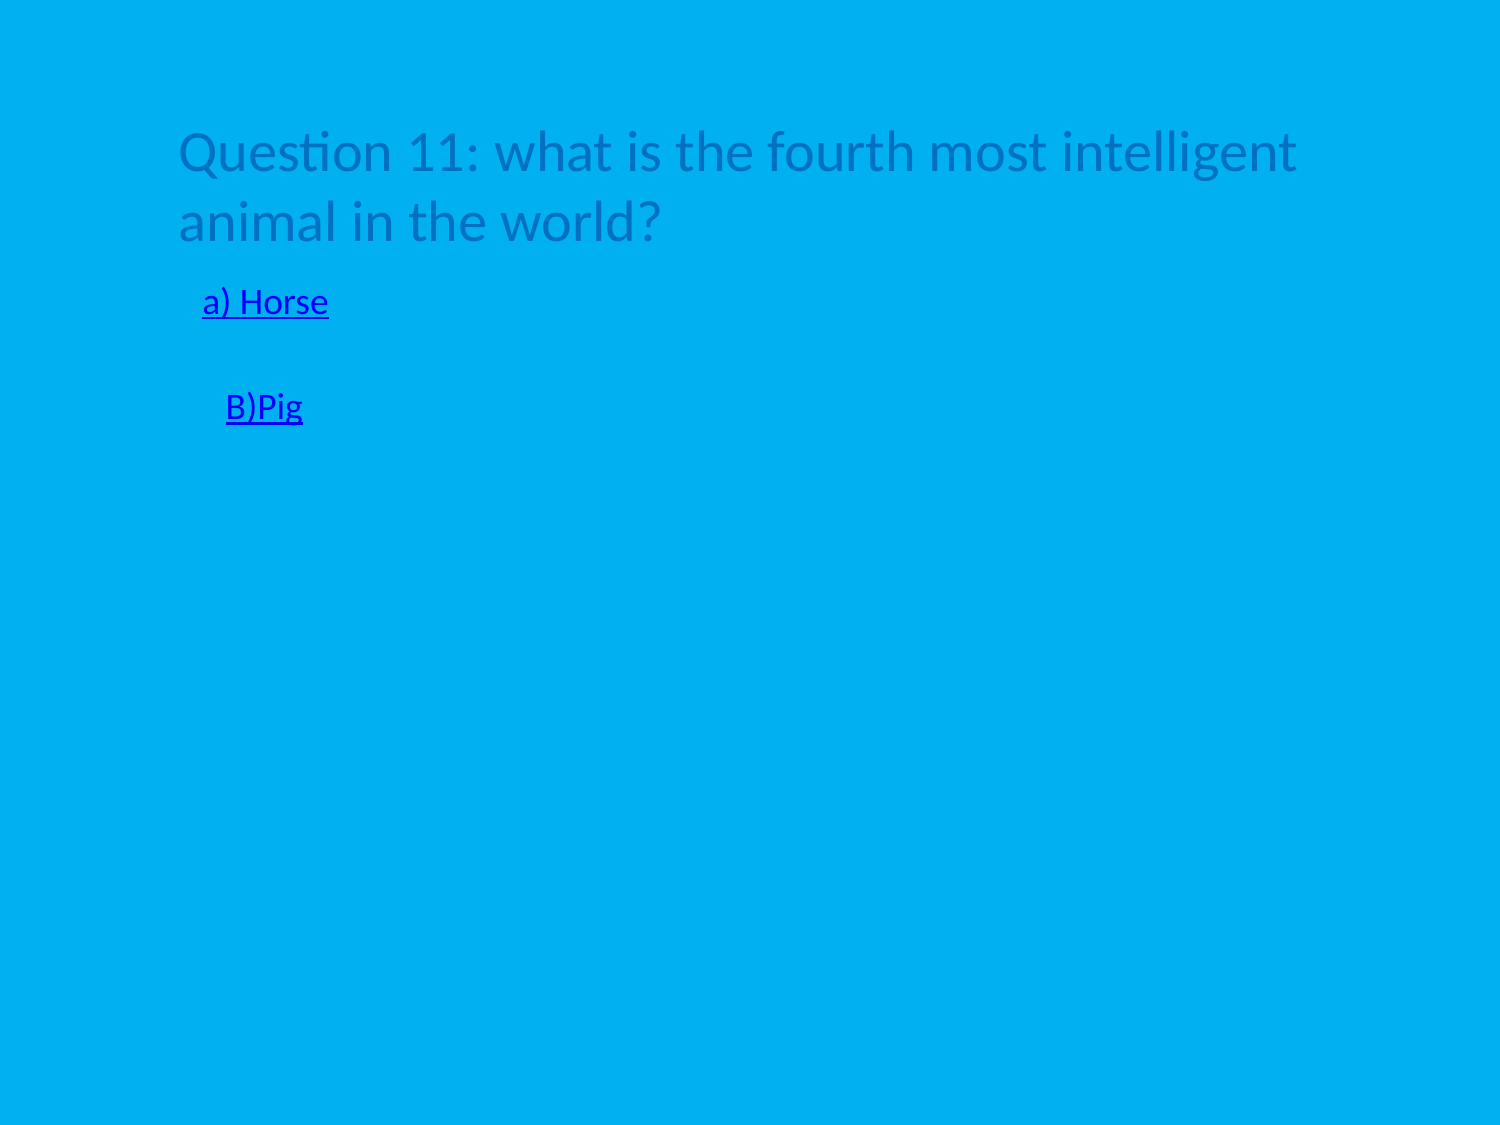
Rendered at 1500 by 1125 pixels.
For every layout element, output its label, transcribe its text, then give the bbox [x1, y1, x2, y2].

text_box a) Horse [187, 269, 504, 330]
text_box B)Pig [210, 374, 364, 435]
text_box Question 11: what is the fourth most intelligent animal in the world? [164, 105, 1465, 261]
